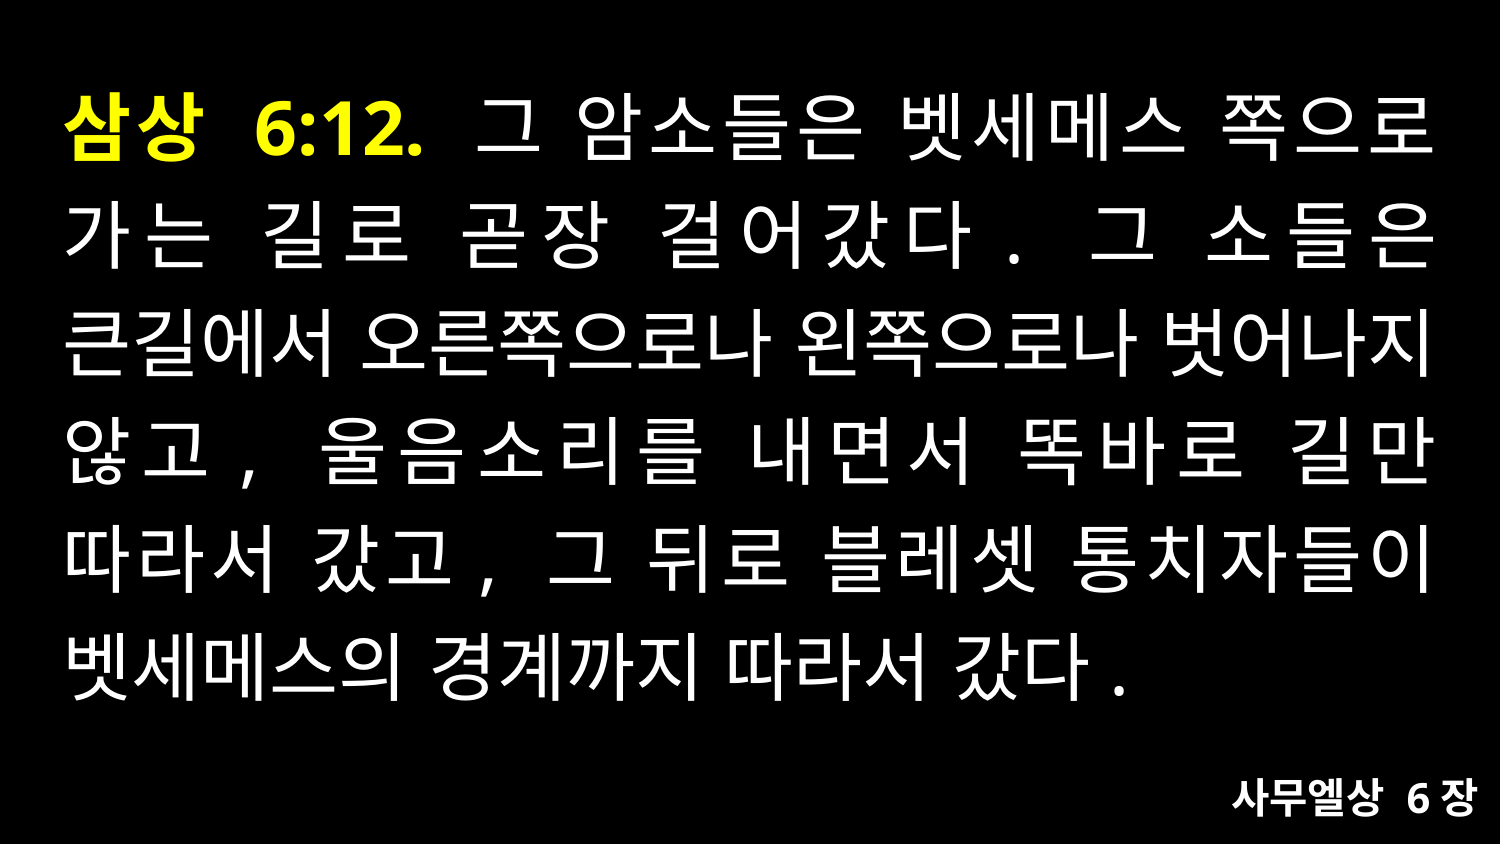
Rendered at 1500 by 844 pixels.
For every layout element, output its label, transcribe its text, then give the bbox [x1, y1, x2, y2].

title 삼상 6:12. 그 암소들은 벳세메스 쪽으로 가는 길로 곧장 걸어갔다. 그 소들은 큰길에서 오른쪽으로나 왼쪽으로나 벗어나지 않고, 울음소리를 내면서 똑바로 길만 따라서 갔고, 그 뒤로 블레셋 통치자들이 벳세메스의 경계까지 따라서 갔다. [0, 0, 1500, 844]
subtitle 사무엘상 6장 [916, 770, 1500, 844]
